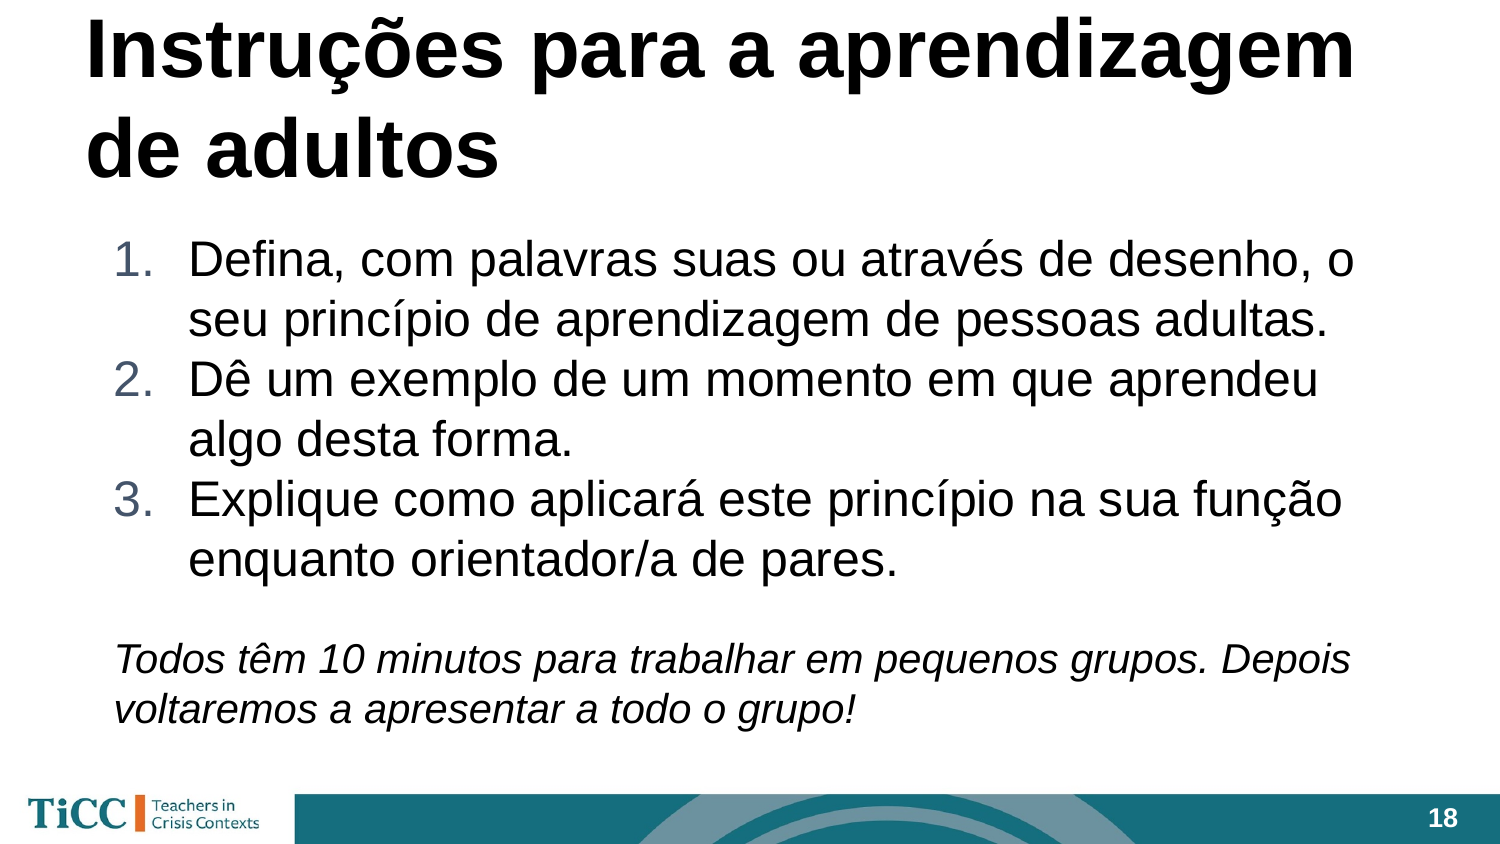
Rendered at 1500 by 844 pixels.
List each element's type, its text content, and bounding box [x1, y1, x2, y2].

slide_number ‹#› [1383, 783, 1474, 844]
title Instruções para a aprendizagem de adultos [70, 22, 1421, 210]
text_box Todos têm 10 minutos para trabalhar em pequenos grupos. Depois voltaremos a apresentar a todo o grupo! [98, 616, 1393, 740]
list Defina, com palavras suas ou através de desenho, o seu princípio de aprendizagem de pessoas adultas. Dê um exemplo de um momento em que aprendeu algo desta forma. Explique como aplicará este princípio na sua função enquanto orientador/a de pares. [98, 211, 1393, 616]
picture [0, 0, 1500, 844]
